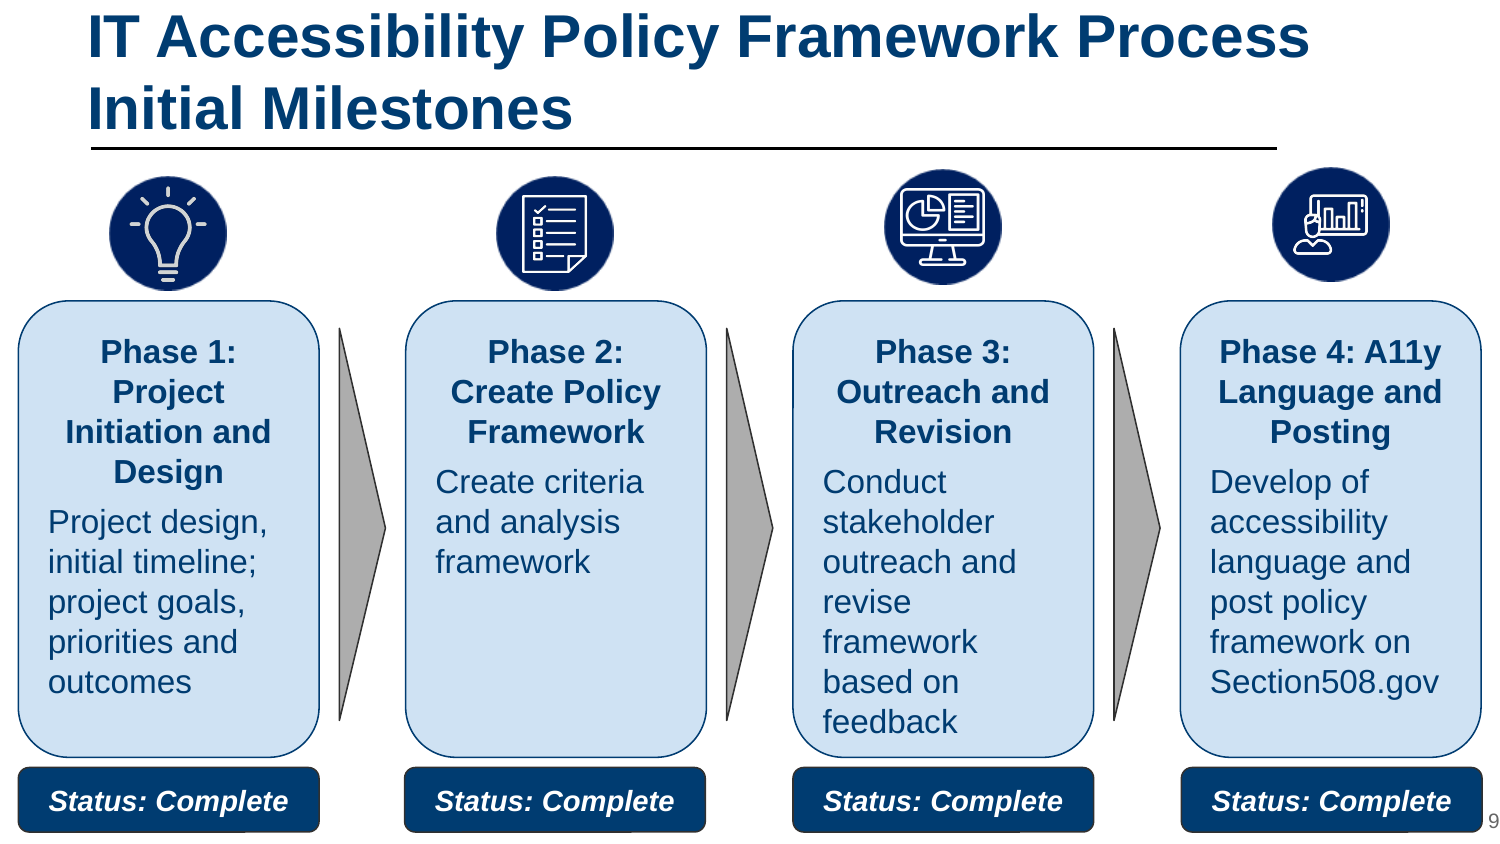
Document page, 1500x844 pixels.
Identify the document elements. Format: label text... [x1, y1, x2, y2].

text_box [883, 169, 1002, 285]
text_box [1271, 167, 1390, 282]
text_box Status: Complete [1181, 767, 1483, 833]
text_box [109, 176, 227, 292]
text_box [1114, 328, 1161, 721]
text_box Status: Complete [18, 767, 320, 833]
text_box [496, 176, 614, 292]
text_box Phase 3: Outreach and Revision Conduct stakeholder outreach and revise framework based on feedback [792, 300, 1094, 758]
slide_number 9 [1424, 786, 1500, 844]
text_box Status: Complete [404, 767, 706, 833]
text_box Phase 4: A11y Language and Posting Develop of accessibility language and post policy framework on Section508.gov [1180, 300, 1482, 758]
text_box [339, 328, 386, 721]
text_box Status: Complete [792, 767, 1094, 833]
title IT Accessibility Policy Framework Process Initial Milestones [72, 12, 1390, 158]
text_box Phase 1: Project Initiation and Design Project design, initial timeline; project goals, priorities and outcomes [18, 300, 320, 758]
text_box Phase 2: Create Policy Framework Create criteria and analysis framework [405, 300, 707, 758]
text_box [726, 328, 773, 721]
